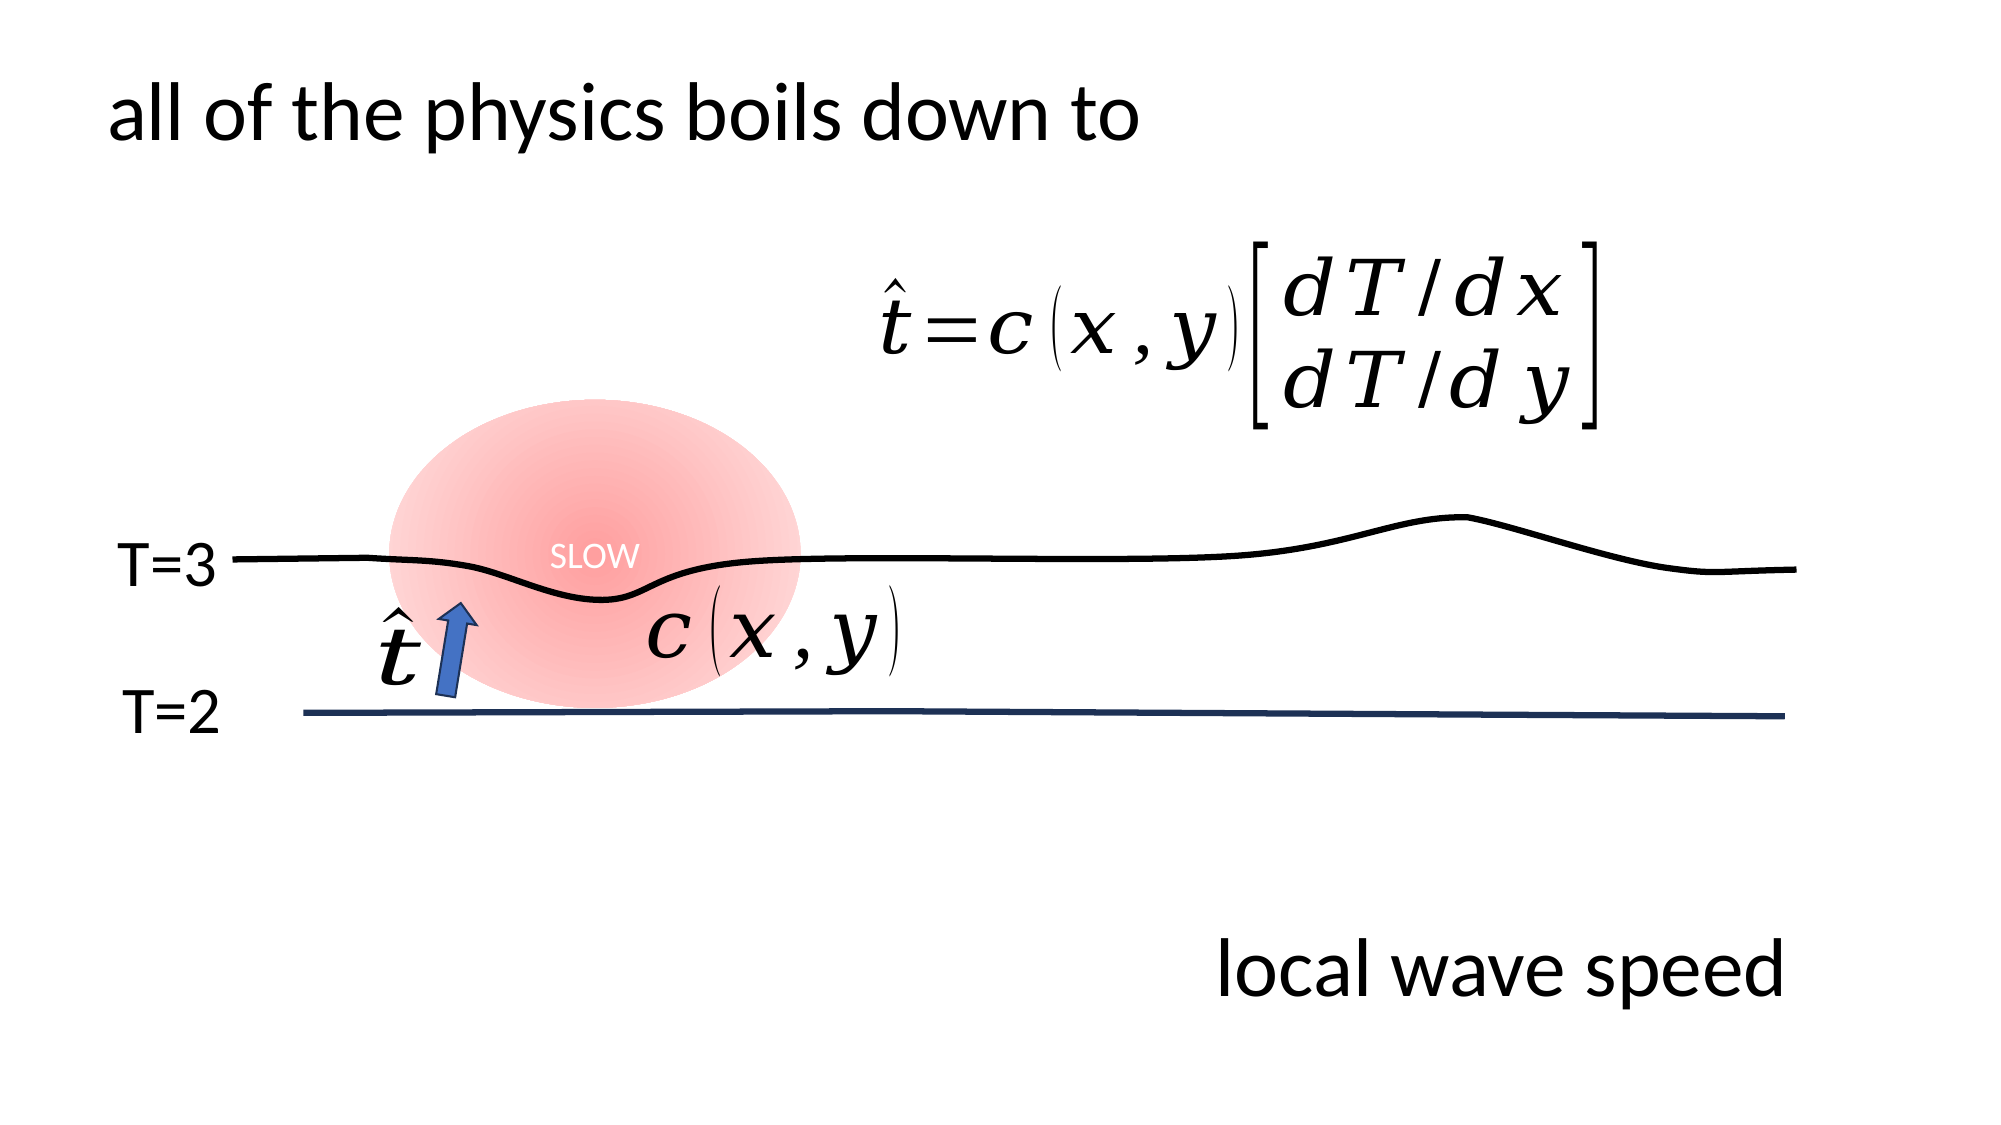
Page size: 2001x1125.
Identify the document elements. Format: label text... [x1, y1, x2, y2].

text_box all of the physics boils down to [107, 57, 1143, 158]
text_box [434, 601, 479, 699]
text_box T=2 [107, 659, 237, 755]
text_box T=3 [102, 512, 233, 607]
text_box SLOW [388, 398, 802, 562]
text_box SLOW [388, 561, 802, 709]
text_box [303, 710, 1785, 718]
text_box [233, 516, 1797, 601]
